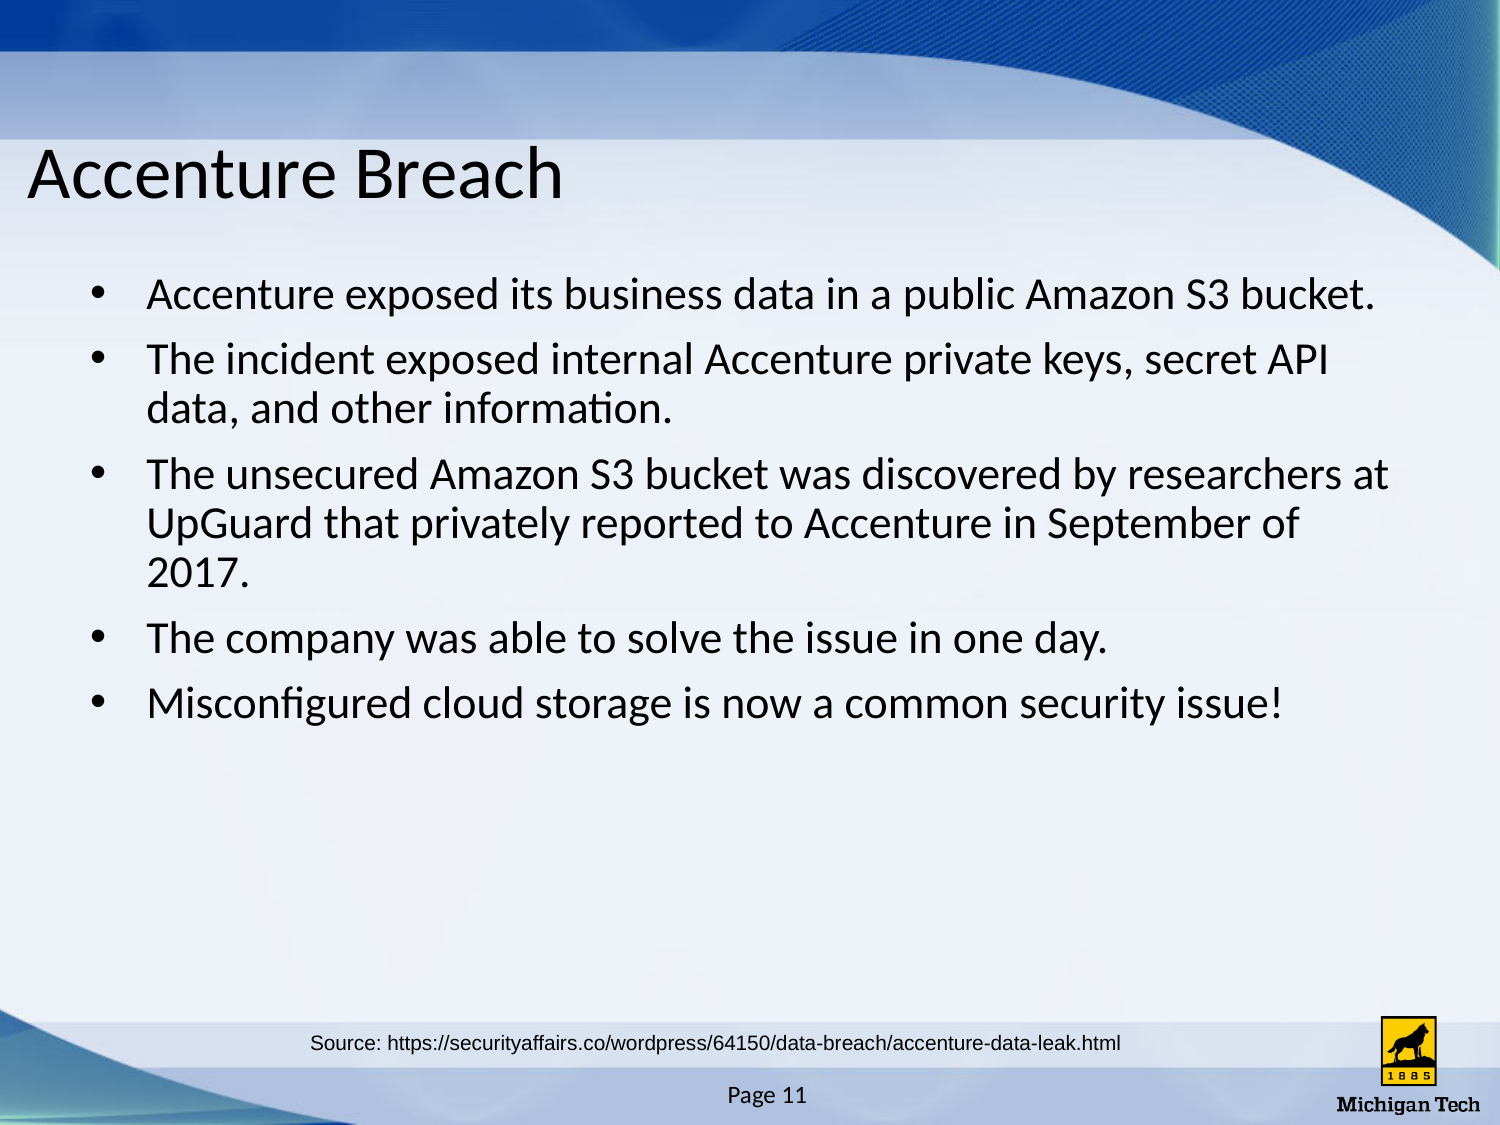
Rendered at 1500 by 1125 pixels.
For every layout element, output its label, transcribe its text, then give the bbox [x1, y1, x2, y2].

picture [0, 0, 1500, 1125]
list Accenture exposed its business data in a public Amazon S3 bucket. The incident exposed internal Accenture private keys, secret API data, and other information. The unsecured Amazon S3 bucket was discovered by researchers at UpGuard that privately reported to Accenture in September of 2017. The company was able to solve the issue in one day. Misconfigured cloud storage is now a common security issue! [75, 262, 1425, 1063]
text_box Source: https://securityaffairs.co/wordpress/64150/data-breach/accenture-data-leak.html [295, 1022, 1205, 1062]
title Accenture Breach [12, 75, 1263, 263]
